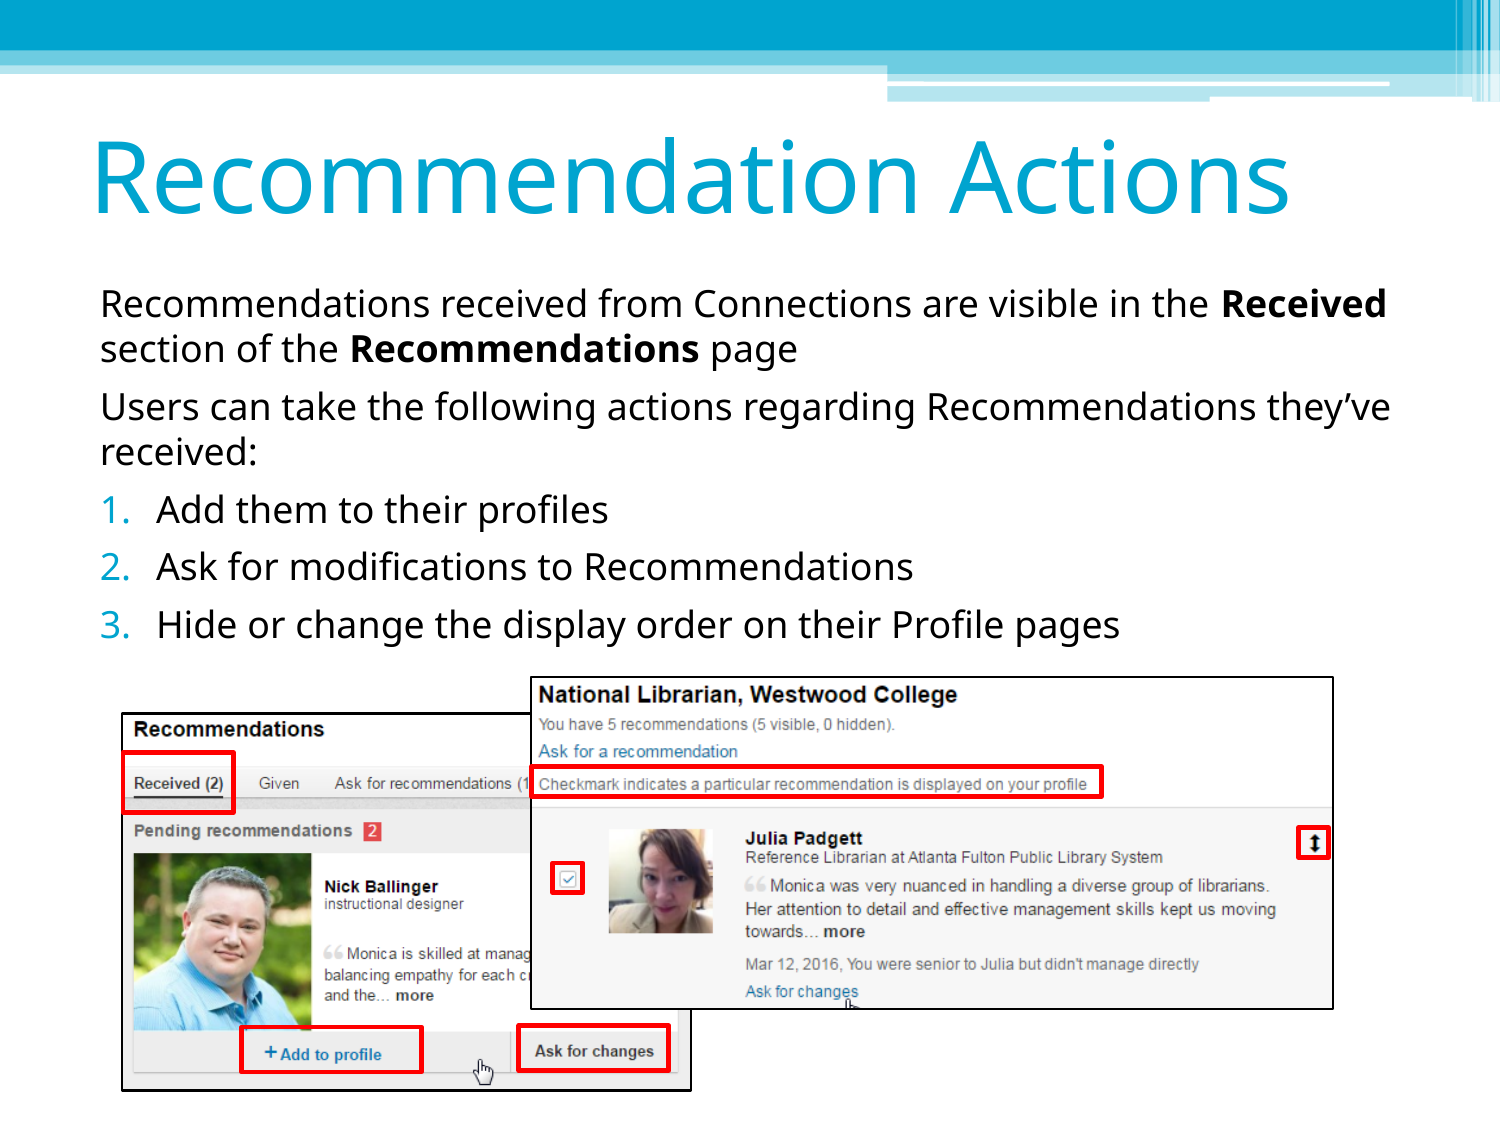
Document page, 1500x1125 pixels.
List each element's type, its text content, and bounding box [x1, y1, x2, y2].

list Recommendations received from Connections are visible in the Received section of the Recommendations page Users can take the following actions regarding Recommendations they’ve received: Add them to their profiles Ask for modifications to Recommendations Hide or change the display order on their Profile pages [75, 273, 1425, 1096]
title Recommendation Actions [75, 85, 1425, 261]
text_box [122, 678, 1332, 1090]
